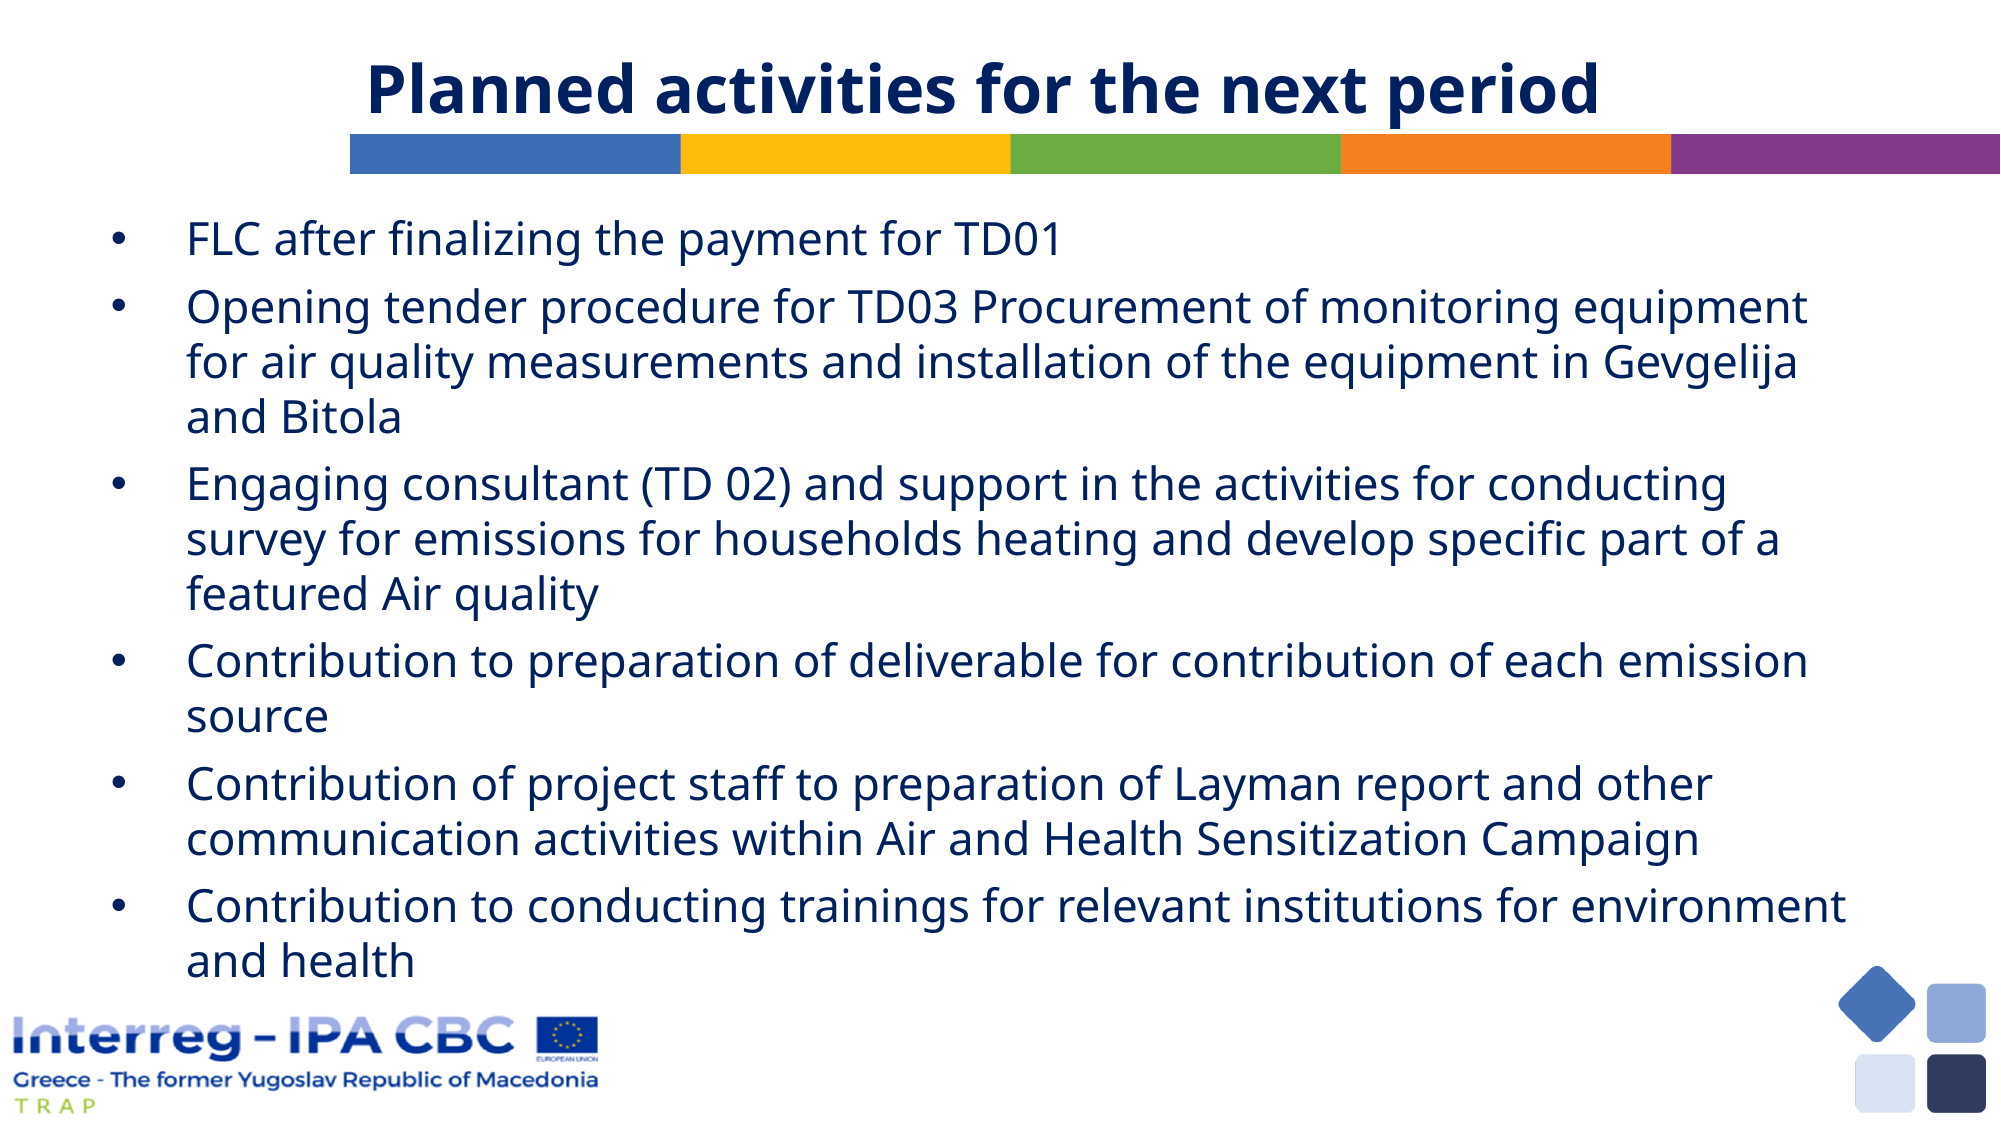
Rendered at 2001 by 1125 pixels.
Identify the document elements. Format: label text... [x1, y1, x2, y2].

text_box Planned activities for the next period [350, 39, 2000, 134]
picture [350, 134, 2000, 174]
text_box FLC after finalizing the payment for TD01 Opening tender procedure for TD03 Procurement of monitoring equipment for air quality measurements and installation of the equipment in Gevgelija and Bitola Engaging consultant (TD 02) and support in the activities for conducting survey for emissions for households heating and develop specific part of a featured Air quality Contribution to preparation of deliverable for contribution of each emission source Contribution of project staff to preparation of Layman report and other communication activities within Air and Health Sensitization Campaign Contribution to conducting trainings for relevant institutions for environment and health [96, 202, 1892, 995]
picture [0, 1002, 613, 1125]
picture [1838, 965, 1986, 1113]
